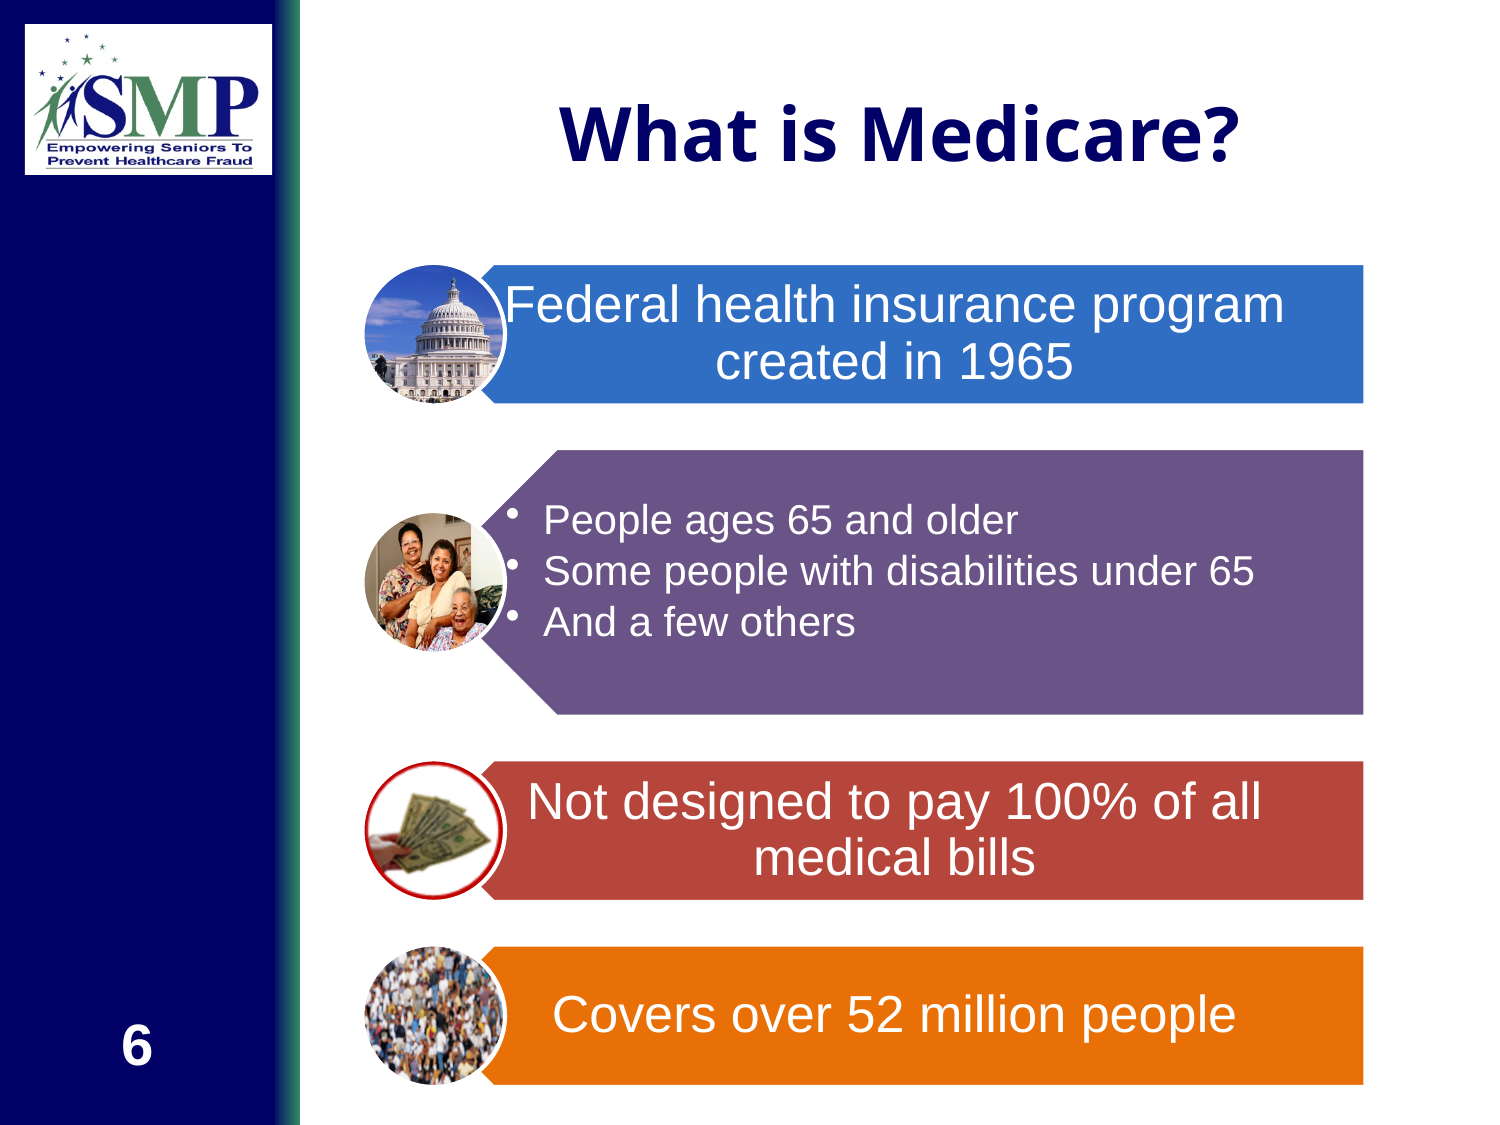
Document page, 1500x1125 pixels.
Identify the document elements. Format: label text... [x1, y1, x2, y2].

title What is Medicare? [300, 24, 1500, 238]
picture [24, 24, 273, 175]
slide_number 6 [0, 999, 276, 1076]
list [299, 262, 1488, 1088]
